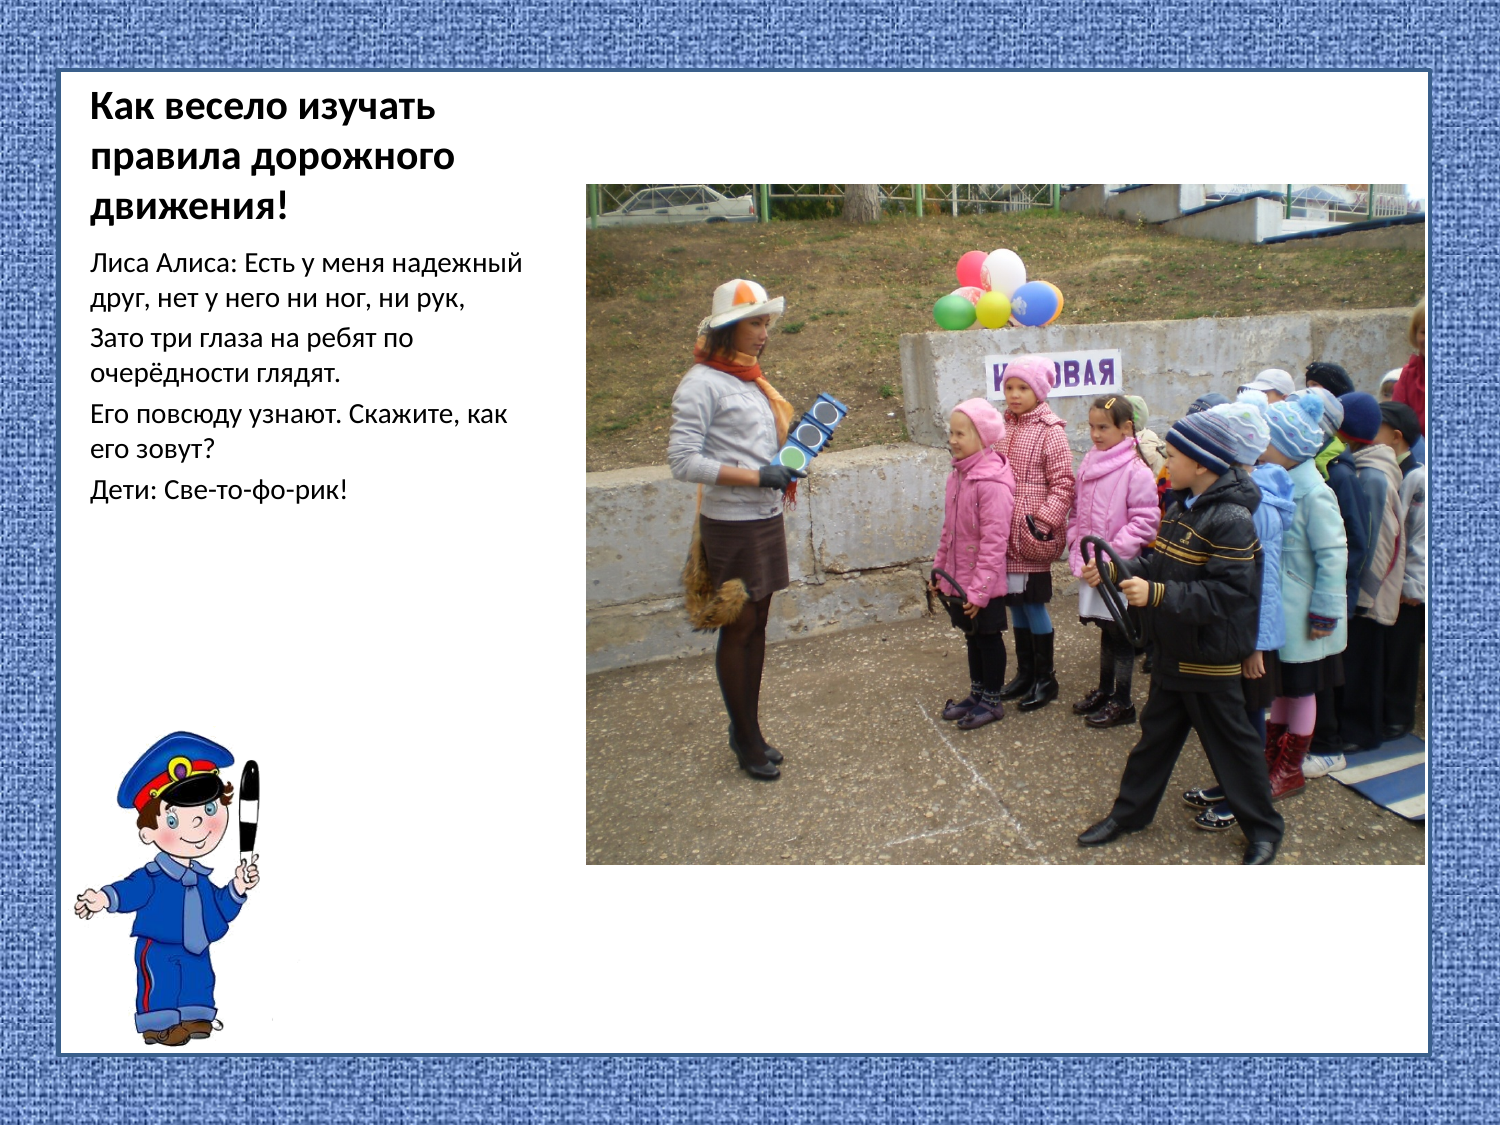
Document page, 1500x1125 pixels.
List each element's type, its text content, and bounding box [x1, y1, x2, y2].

title Как весело изучать правила дорожного движения! [74, 44, 569, 235]
list Лиса Алиса: Есть у меня надежный друг, нет у него ни ног, ни рук, Зато три глаза на ребят по очерёдности глядят. Его повсюду узнают. Скажите, как его зовут? Дети: Све-то-фо-рик! [74, 235, 569, 1006]
picture [0, 0, 1500, 1125]
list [586, 184, 1426, 865]
